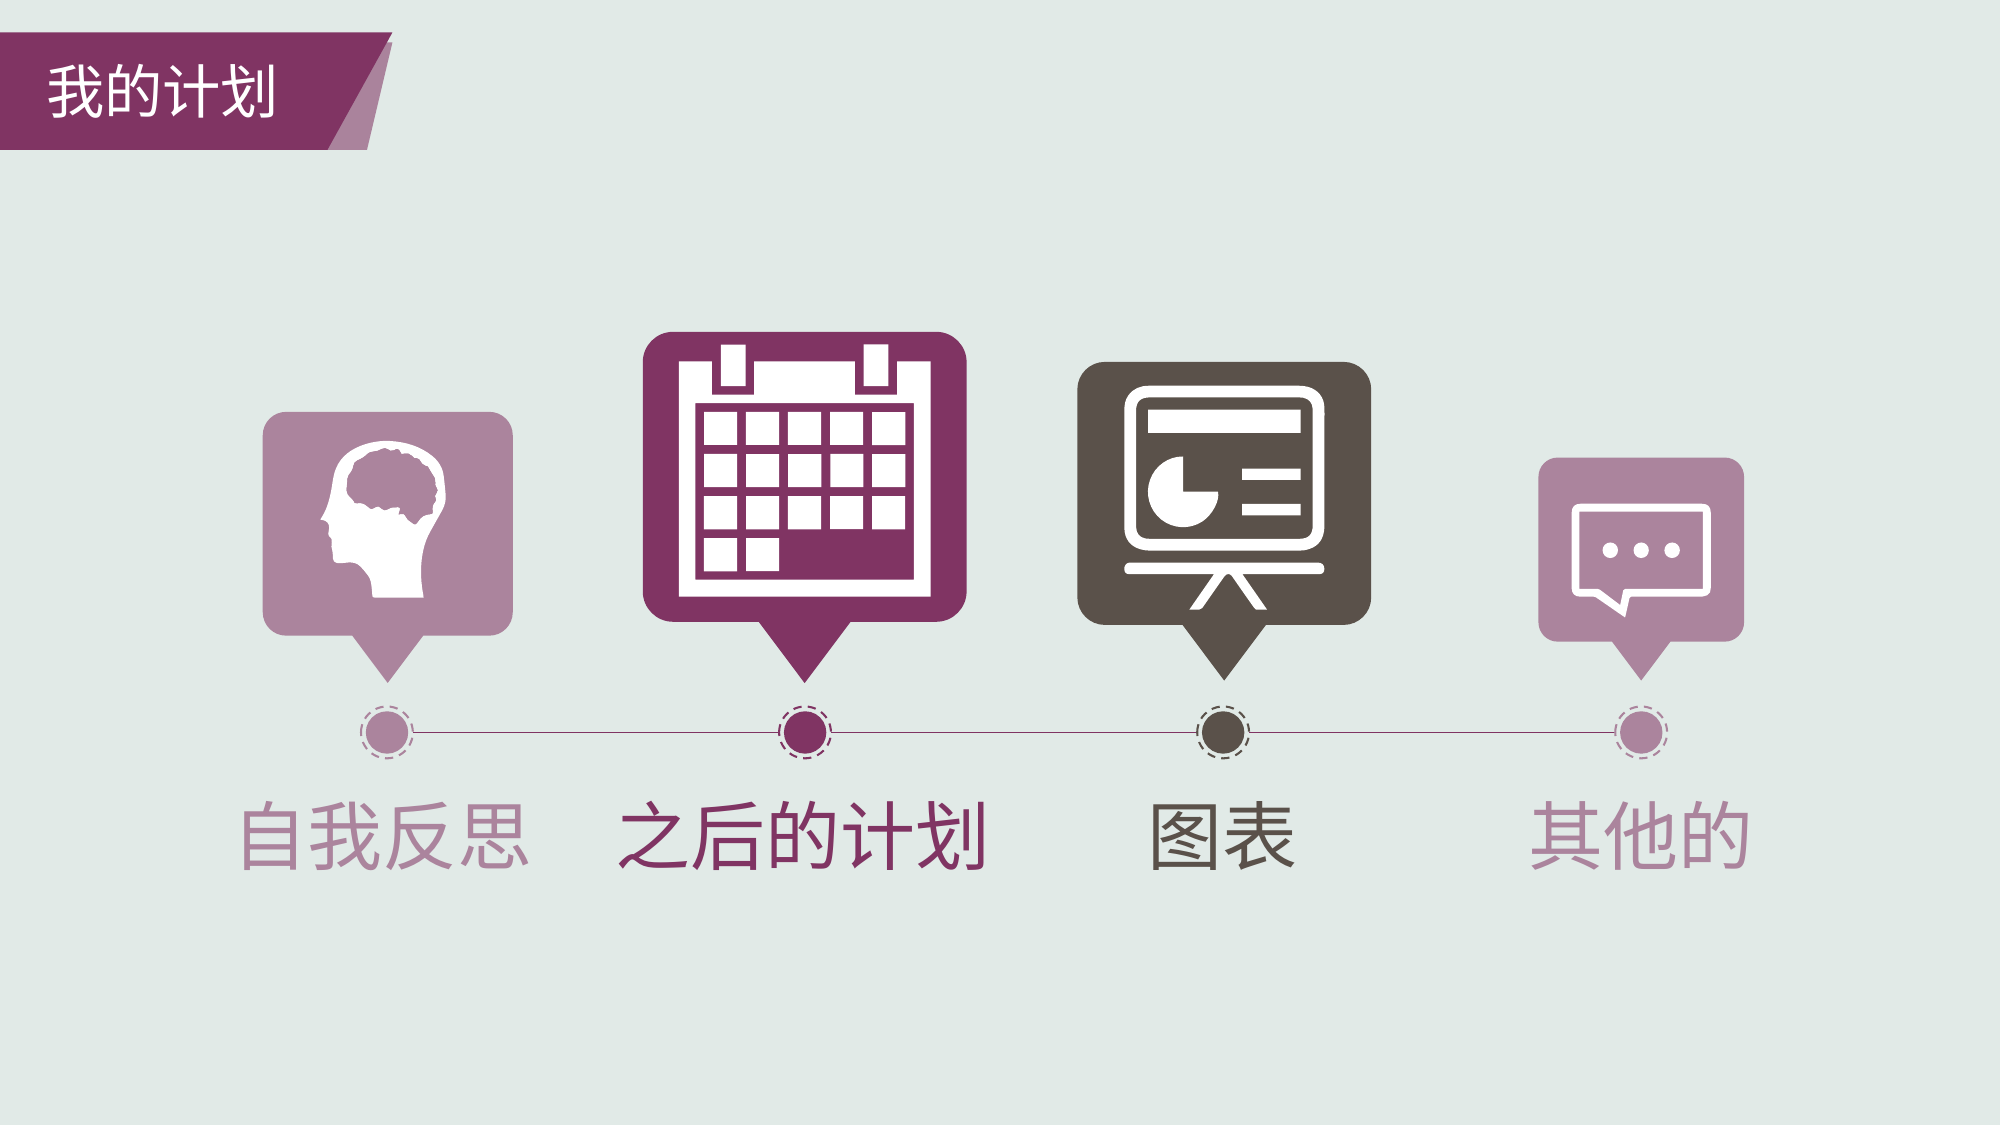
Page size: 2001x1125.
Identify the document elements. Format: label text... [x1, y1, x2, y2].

text_box [261, 410, 514, 685]
text_box 我的计划 [0, 48, 333, 133]
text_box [1123, 385, 1325, 610]
text_box [329, 41, 394, 151]
text_box [1537, 456, 1746, 683]
text_box [1076, 360, 1373, 683]
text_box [360, 706, 413, 759]
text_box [1197, 706, 1250, 759]
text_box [1615, 706, 1668, 759]
text_box 之后的计划 [600, 781, 1031, 887]
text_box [678, 344, 931, 597]
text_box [1571, 503, 1711, 618]
text_box 图表 [1125, 781, 1320, 887]
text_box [779, 706, 831, 759]
text_box 其他的 [1500, 781, 1783, 887]
text_box [0, 31, 395, 151]
text_box 自我反思 [217, 781, 549, 887]
text_box [641, 330, 968, 685]
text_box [320, 440, 447, 598]
